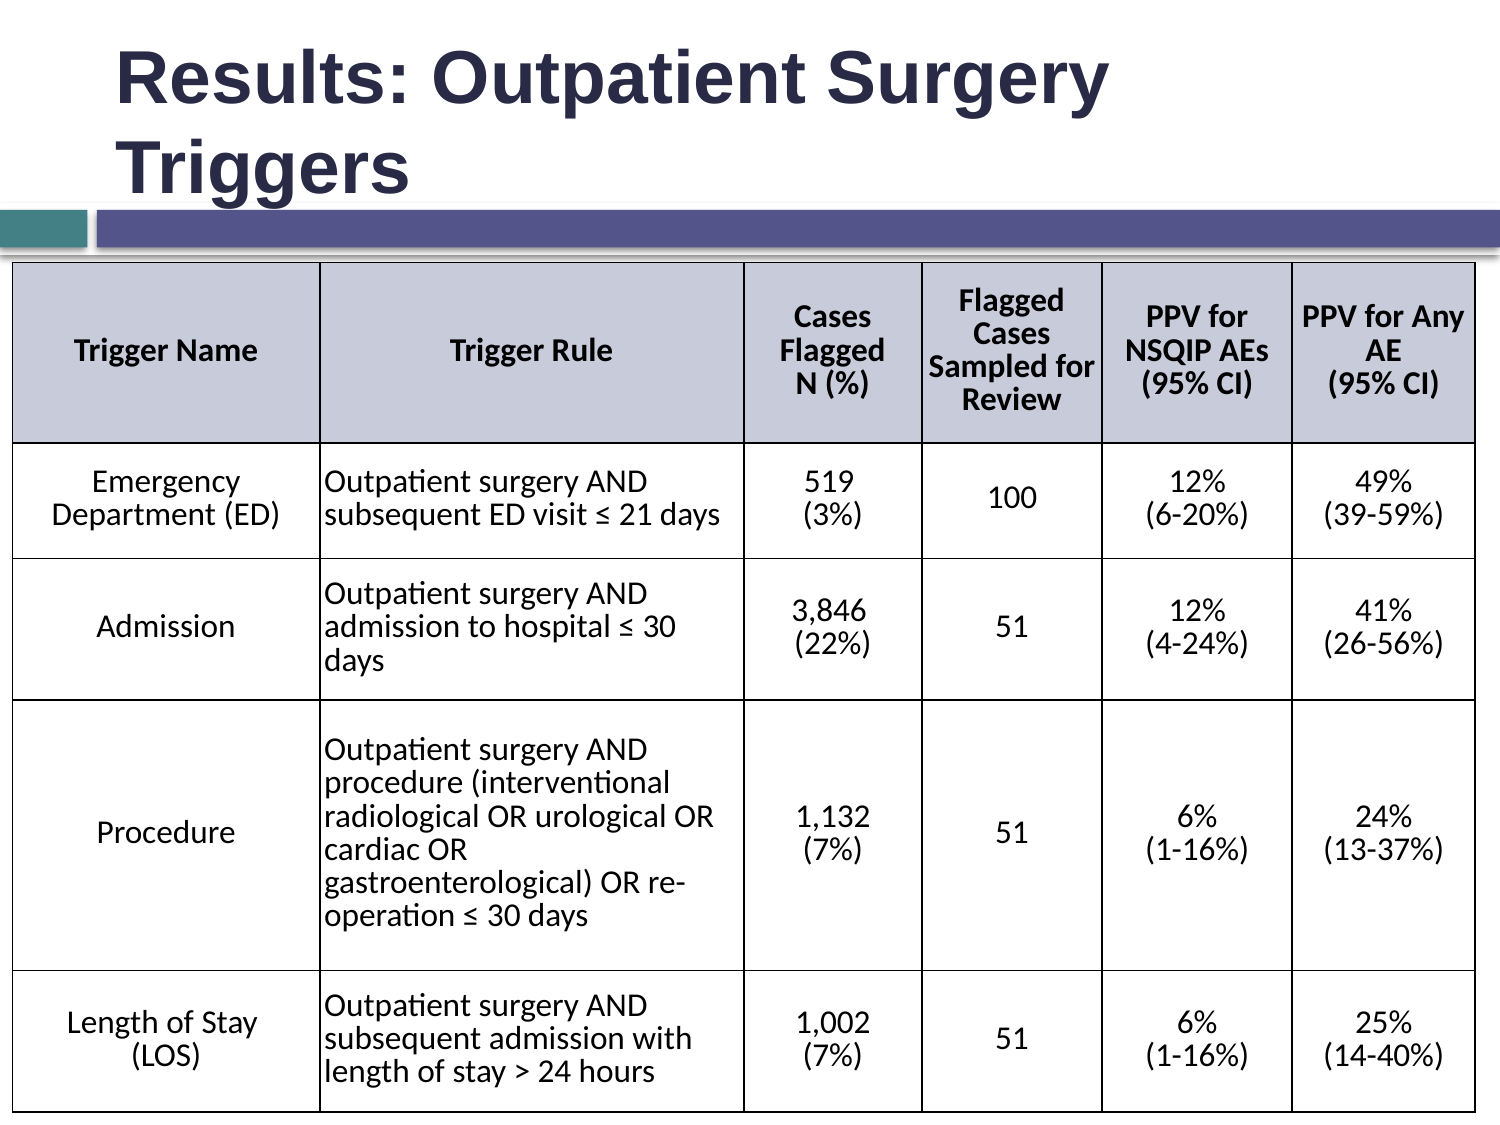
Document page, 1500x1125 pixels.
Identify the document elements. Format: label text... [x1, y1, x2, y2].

table_cell Admission [13, 559, 319, 699]
table_cell 100 [923, 444, 1101, 558]
table_cell Outpatient surgery AND admission to hospital ≤ 30 days [321, 559, 743, 699]
table_cell Procedure [13, 701, 319, 970]
table_cell 3,846 (22%) [745, 559, 921, 699]
table_cell 1,002 (7%) [745, 971, 921, 1111]
table_cell Emergency Department (ED) [13, 444, 319, 558]
table_cell 49% (39-59%) [1293, 444, 1474, 558]
table_cell 51 [923, 559, 1101, 699]
table_cell Outpatient surgery AND subsequent admission with length of stay > 24 hours [321, 971, 743, 1111]
table_cell 6% (1-16%) [1103, 701, 1291, 970]
table_cell 51 [923, 971, 1101, 1111]
table_cell 51 [923, 701, 1101, 970]
table_header Flagged Cases Sampled for Review [923, 263, 1101, 442]
table_cell Outpatient surgery AND procedure (interventional radiological OR urological OR cardiac OR gastroenterological) OR re-operation ≤ 30 days [321, 701, 743, 970]
table_cell 41% (26-56%) [1293, 559, 1474, 699]
table_cell 25% (14-40%) [1293, 971, 1474, 1111]
table_cell 24% (13-37%) [1293, 701, 1474, 970]
table_header Trigger Name [13, 263, 319, 442]
table_cell 12% (4-24%) [1103, 559, 1291, 699]
title Results: Outpatient Surgery Triggers [100, 37, 1439, 201]
table_header Trigger Rule [321, 263, 743, 442]
table_cell Length of Stay (LOS) [13, 971, 319, 1111]
table_header Cases Flagged N (%) [745, 263, 921, 442]
table_cell 1,132 (7%) [745, 701, 921, 970]
table_cell 12% (6-20%) [1103, 444, 1291, 558]
table_cell 6% (1-16%) [1103, 971, 1291, 1111]
table_cell Outpatient surgery AND subsequent ED visit ≤ 21 days [321, 444, 743, 558]
table_header PPV for NSQIP AEs (95% CI) [1103, 263, 1291, 442]
table_cell 519 (3%) [745, 444, 921, 558]
table_header PPV for Any AE (95% CI) [1293, 263, 1474, 442]
